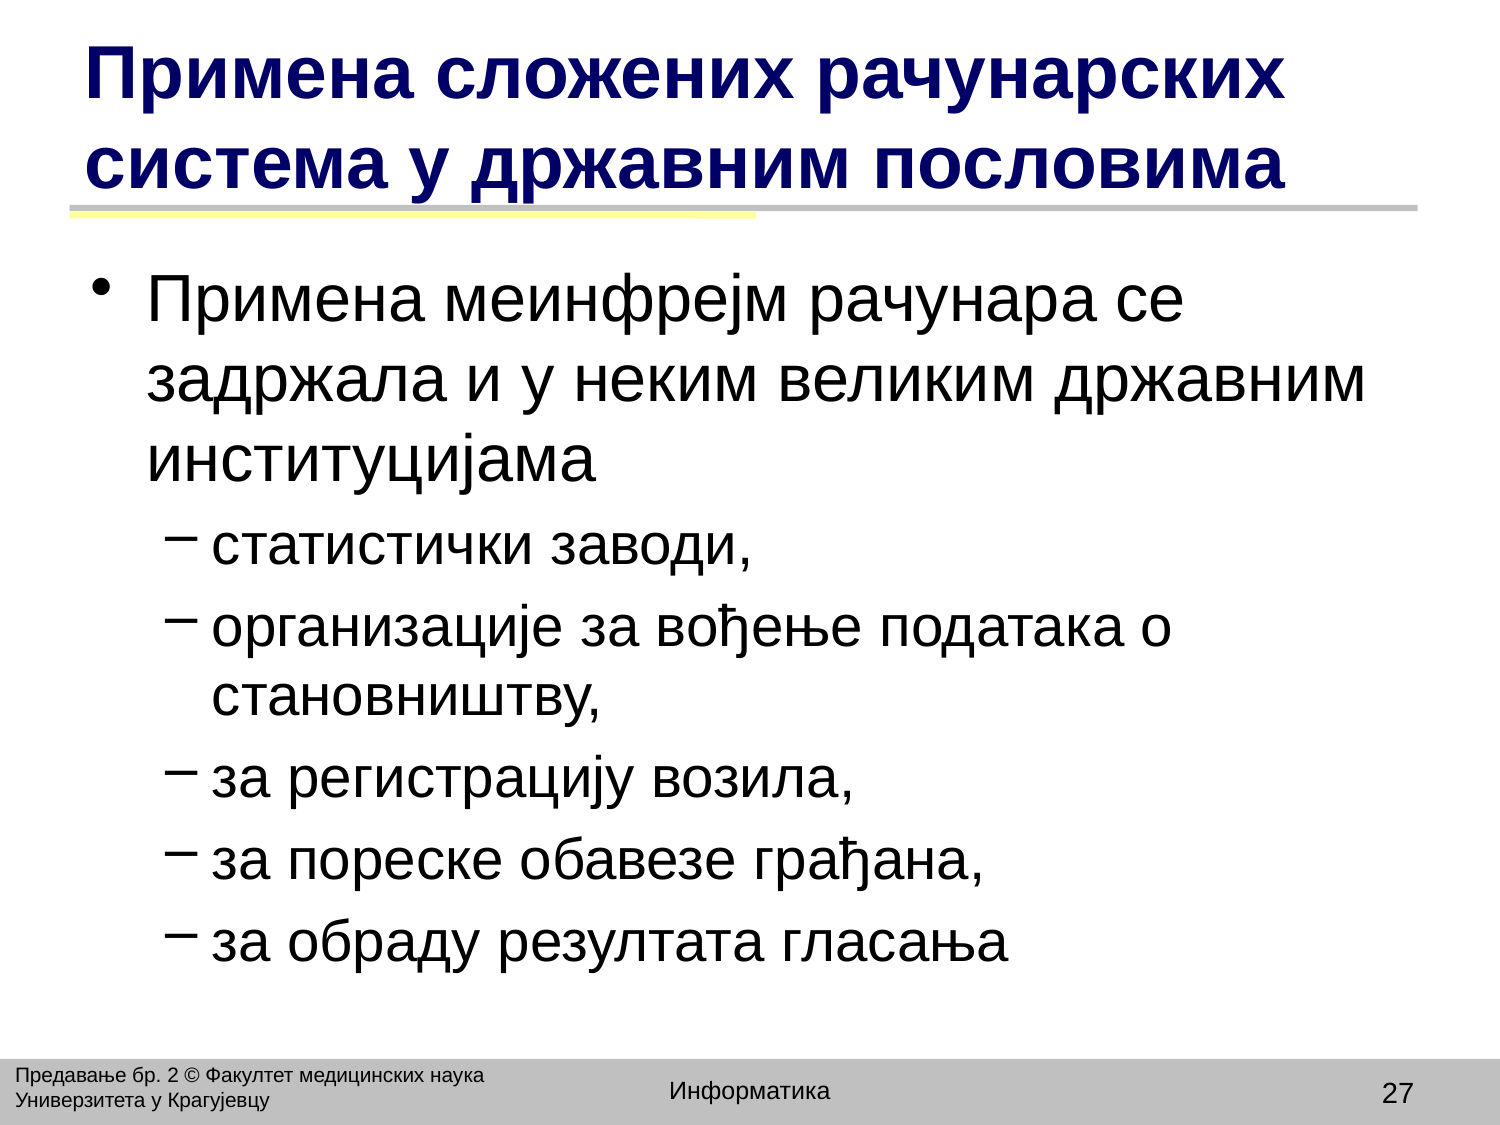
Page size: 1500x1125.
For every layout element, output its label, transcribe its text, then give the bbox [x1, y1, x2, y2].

title Примена сложених рачунарских система у државним пословима [69, 19, 1426, 208]
slide_number Предавање бр. 2 © Факултет медицинских наука Универзитета у Крагујевцу [0, 1053, 607, 1108]
list Примена меинфрејм рачунара се задржала и у неким великим државним институцијама статистички заводи, организације за вођење података о становништву, за регистрацију возила, за пореске обавезе грађана, за обраду резултата гласања [74, 246, 1426, 1023]
footer Информатика [512, 1066, 988, 1125]
slide_number 27 [1079, 1066, 1430, 1125]
